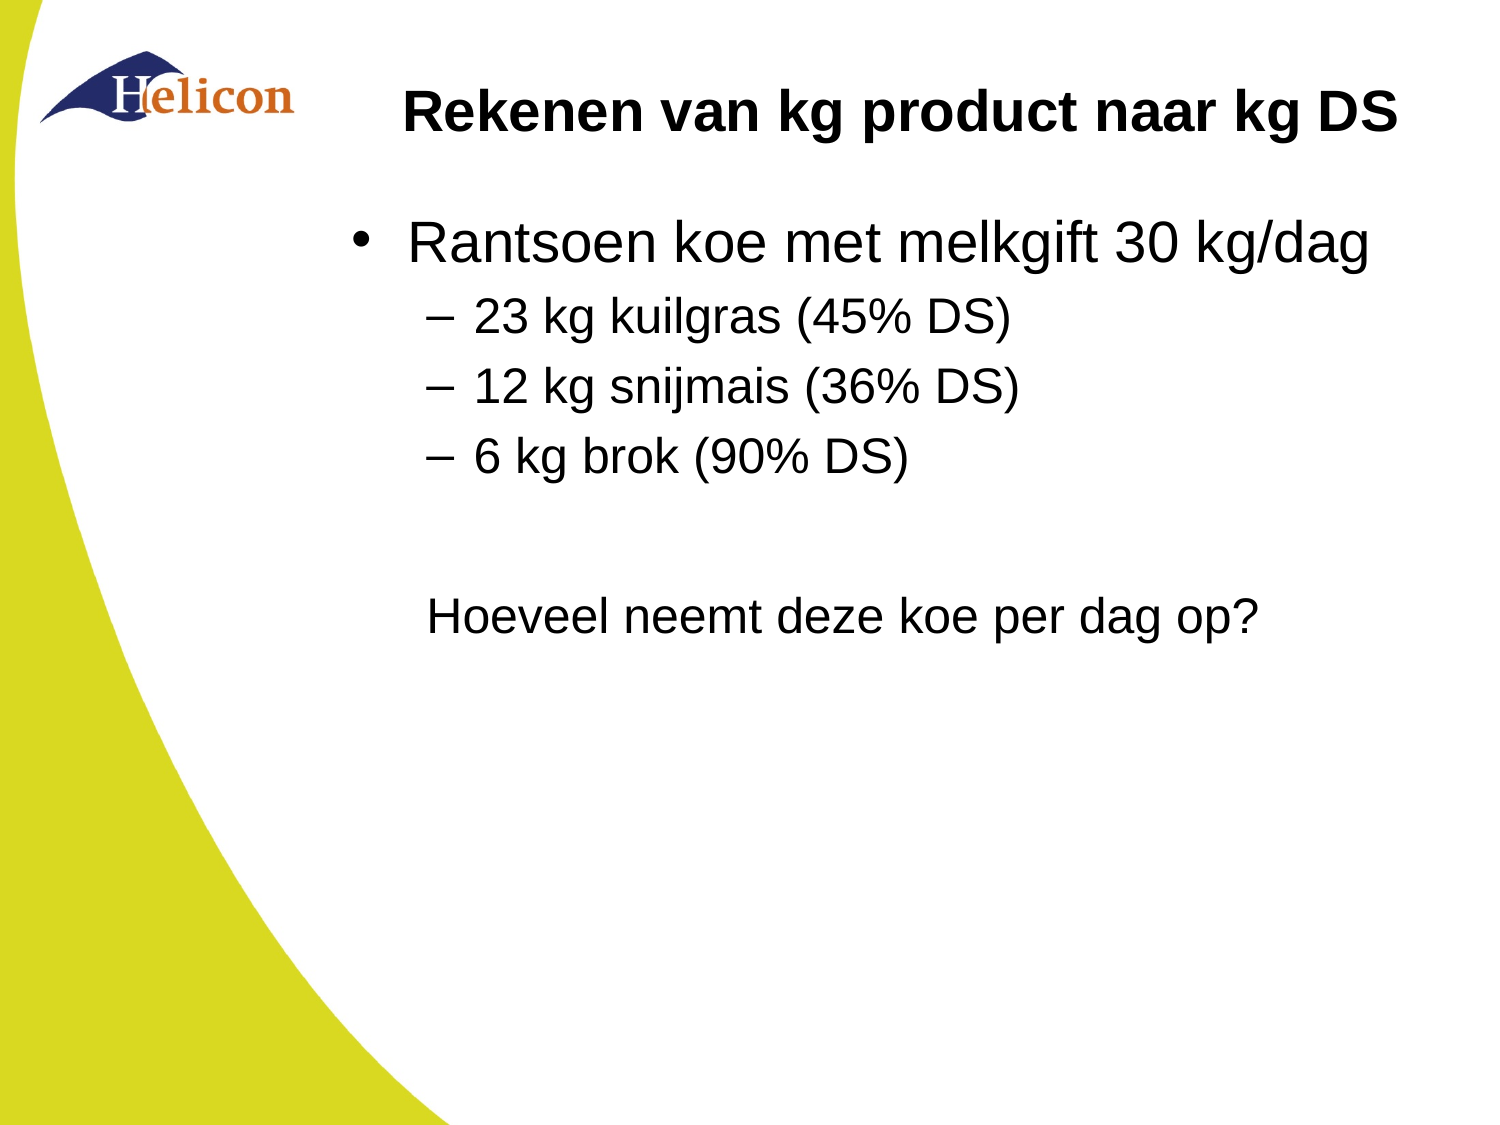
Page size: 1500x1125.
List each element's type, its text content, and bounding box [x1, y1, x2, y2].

list Rantsoen koe met melkgift 30 kg/dag 23 kg kuilgras (45% DS) 12 kg snijmais (36% DS) 6 kg brok (90% DS) Hoeveel neemt deze koe per dag op? [336, 196, 1425, 1005]
picture [0, 0, 1500, 1125]
title Rekenen van kg product naar kg DS [324, 54, 1415, 161]
